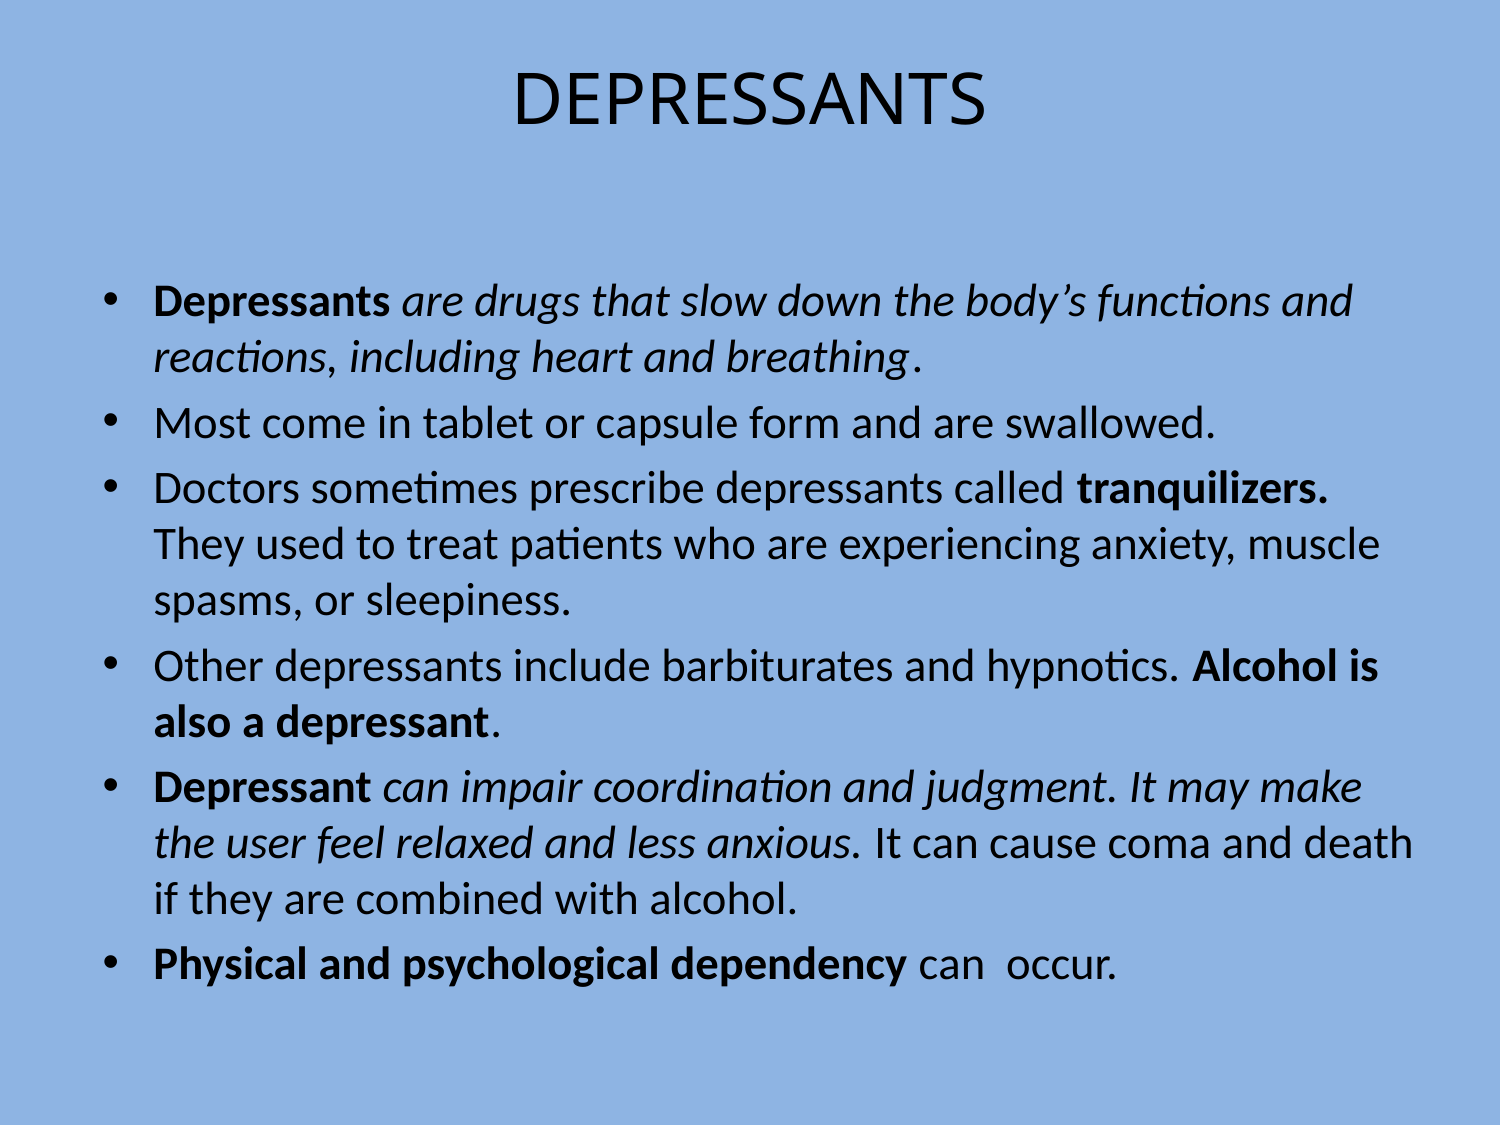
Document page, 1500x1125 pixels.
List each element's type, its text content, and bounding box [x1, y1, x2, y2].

title DEPRESSANTS [75, 45, 1425, 233]
list Depressants are drugs that slow down the body’s functions and reactions, including heart and breathing. Most come in tablet or capsule form and are swallowed. Doctors sometimes prescribe depressants called tranquilizers. They used to treat patients who are experiencing anxiety, muscle spasms, or sleepiness. Other depressants include barbiturates and hypnotics. Alcohol is also a depressant. Depressant can impair coordination and judgment. It may make the user feel relaxed and less anxious. It can cause coma and death if they are combined with alcohol. Physical and psychological dependency can occur. [87, 262, 1438, 1005]
